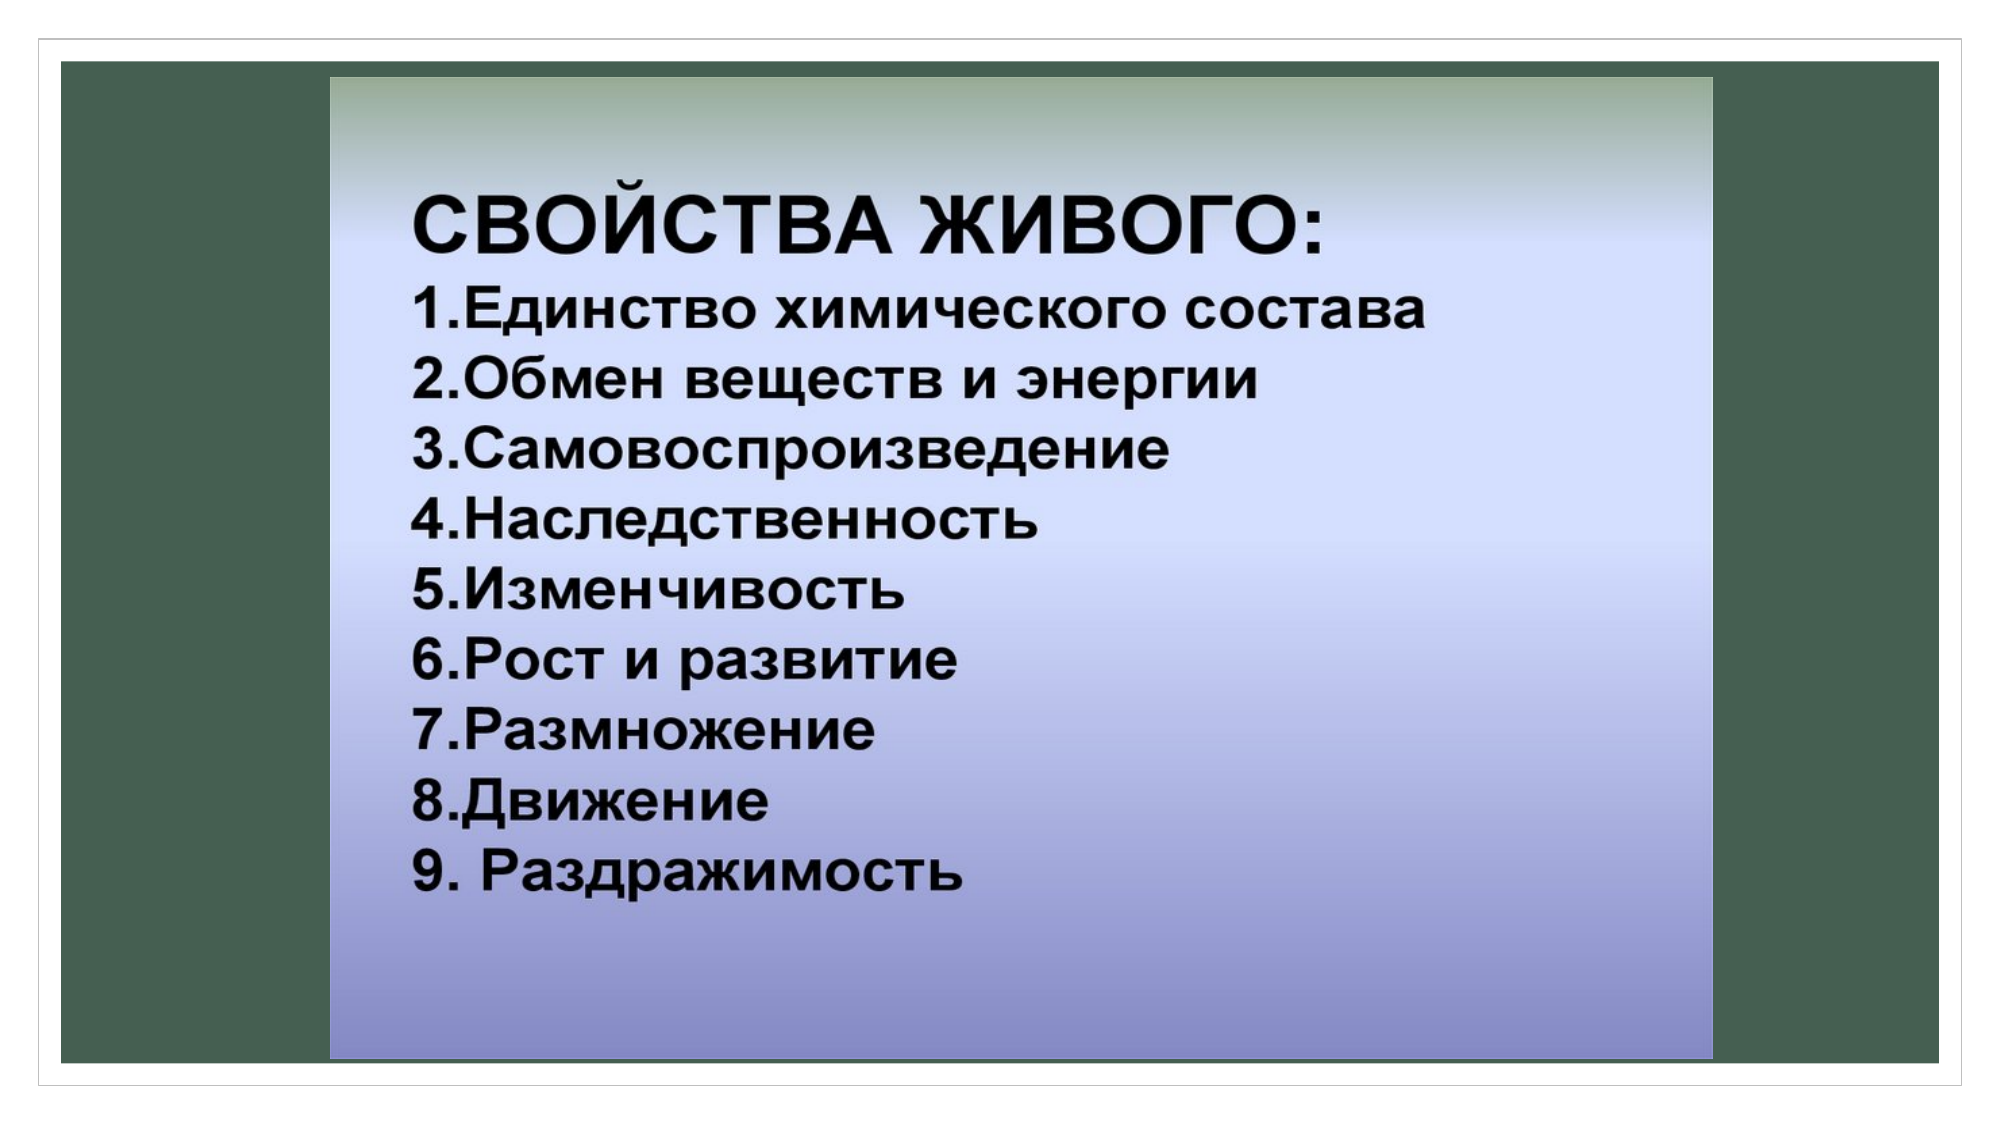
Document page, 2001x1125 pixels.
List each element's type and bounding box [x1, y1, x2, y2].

list [330, 77, 1713, 1059]
